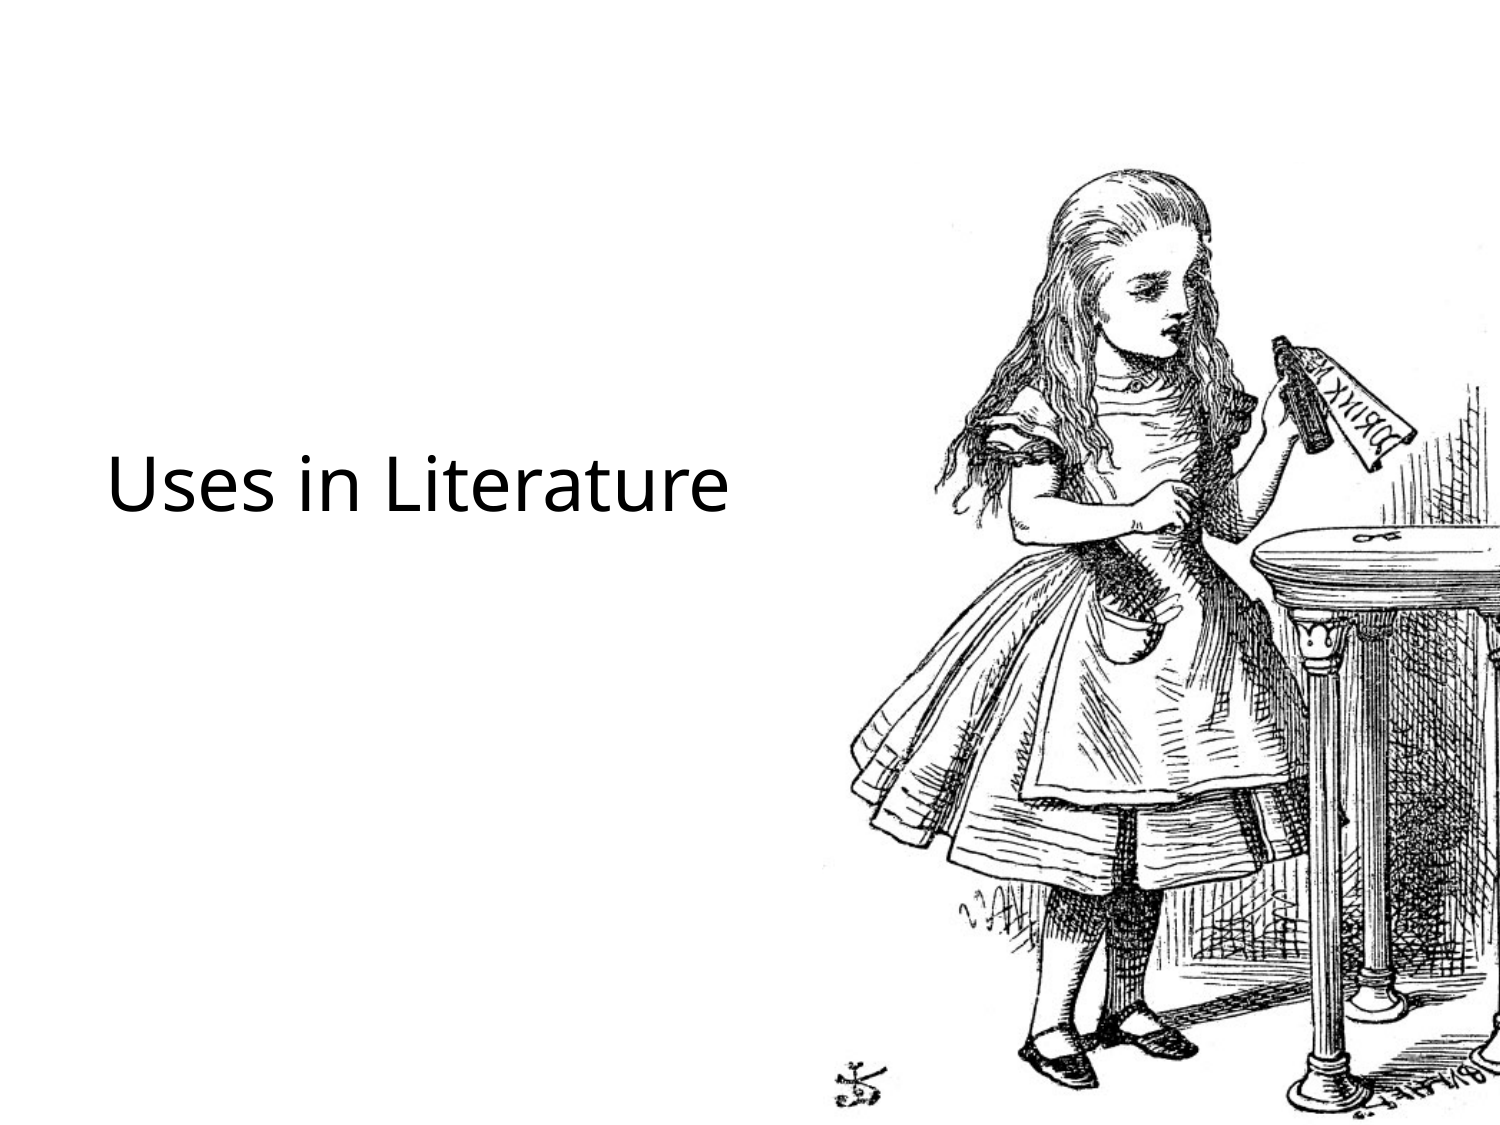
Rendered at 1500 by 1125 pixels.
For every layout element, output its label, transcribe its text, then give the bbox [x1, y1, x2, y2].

picture [821, 162, 1500, 1125]
title Uses in Literature [87, 387, 750, 575]
